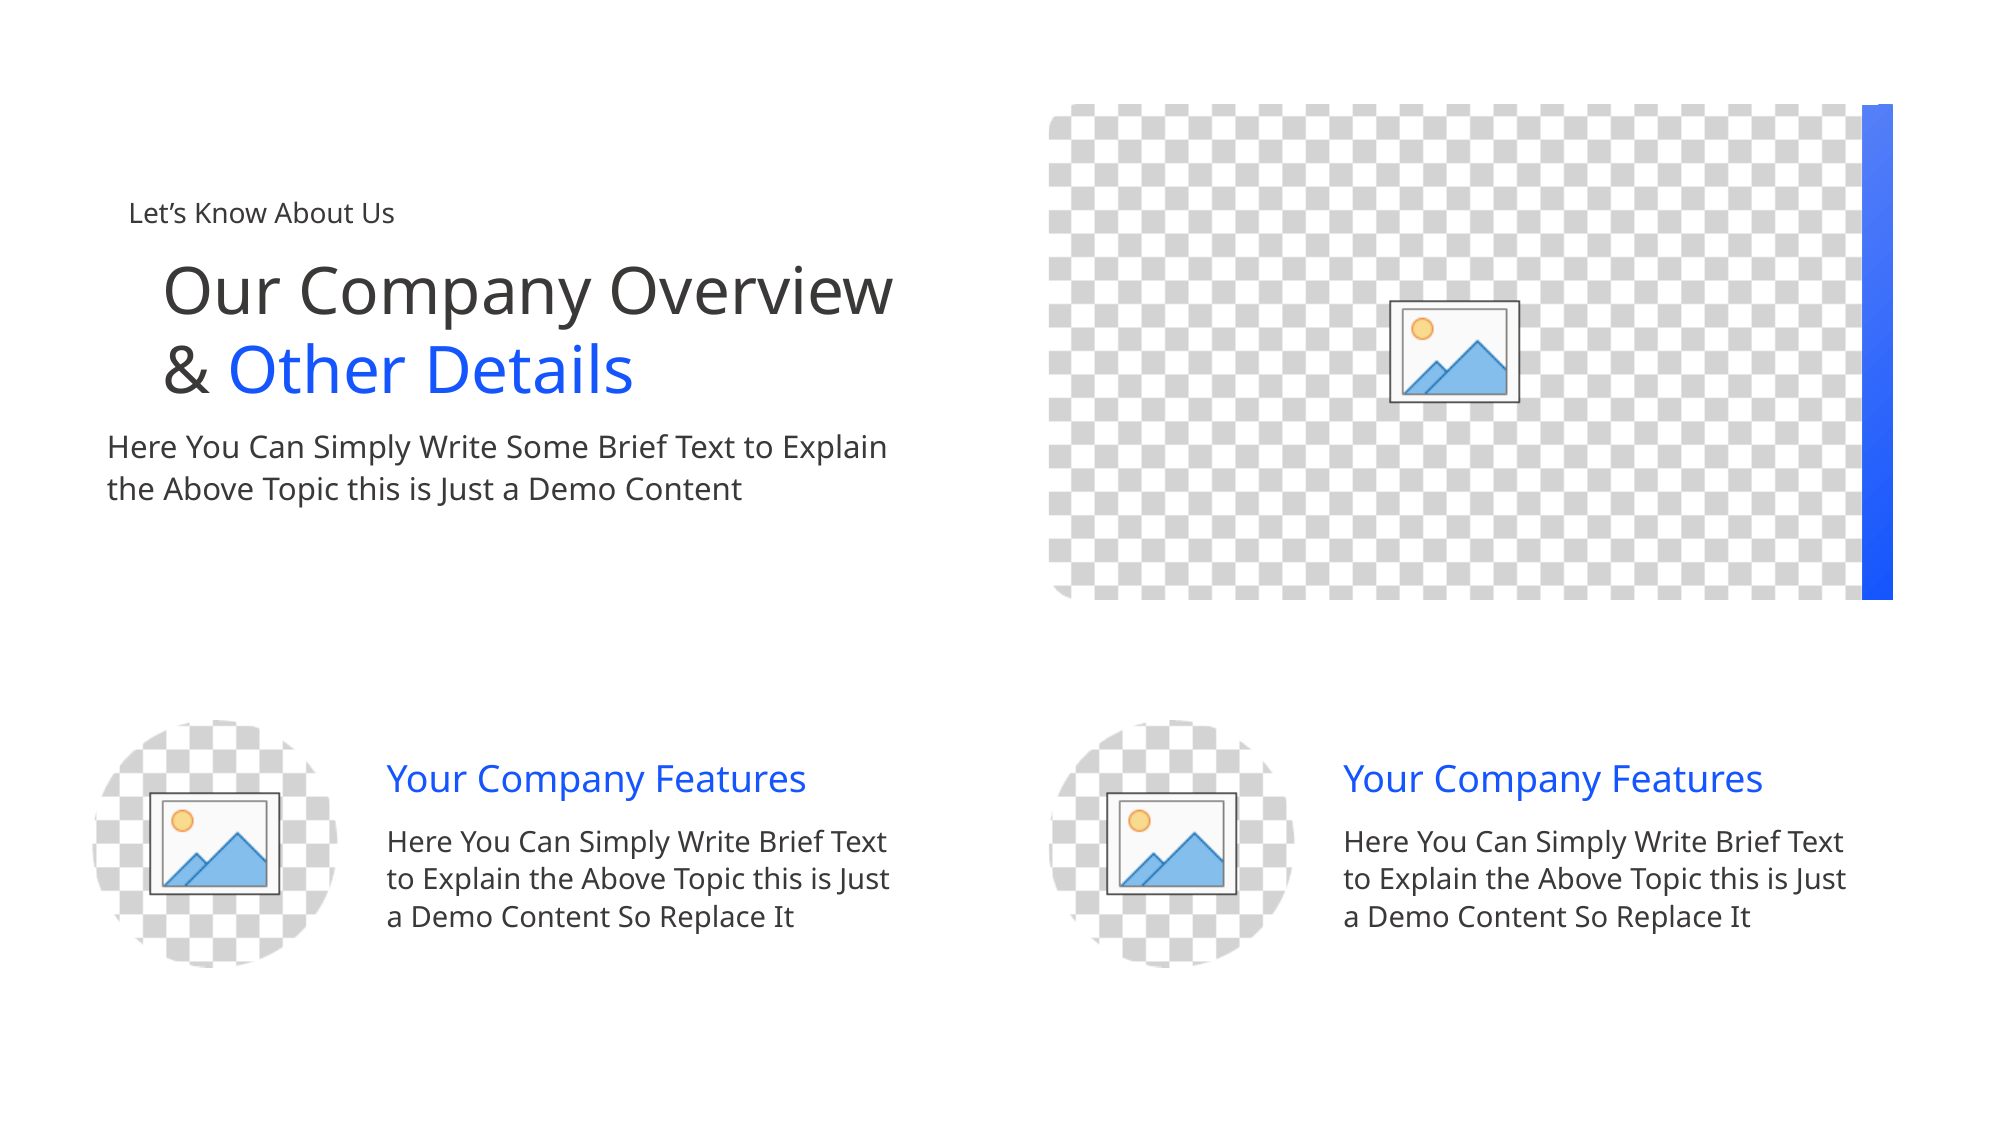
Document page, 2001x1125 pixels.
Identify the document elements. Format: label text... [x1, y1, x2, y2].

picture [92, 720, 339, 968]
text_box Here You Can Simply Write Brief Text to Explain the Above Topic this is Just a Demo Content So Replace It [371, 813, 980, 941]
text_box Let’s Know About Us [113, 188, 411, 237]
text_box Our Company Overview & Other Details [147, 242, 910, 415]
text_box Here You Can Simply Write Some Brief Text to Explain the Above Topic this is Just a Demo Content [92, 416, 1015, 515]
text_box [1861, 104, 1894, 601]
text_box Your Company Features [1328, 748, 1937, 808]
text_box Your Company Features [371, 748, 980, 808]
picture [1048, 104, 1863, 600]
picture [1048, 720, 1296, 968]
text_box Here You Can Simply Write Brief Text to Explain the Above Topic this is Just a Demo Content So Replace It [1328, 813, 1937, 941]
